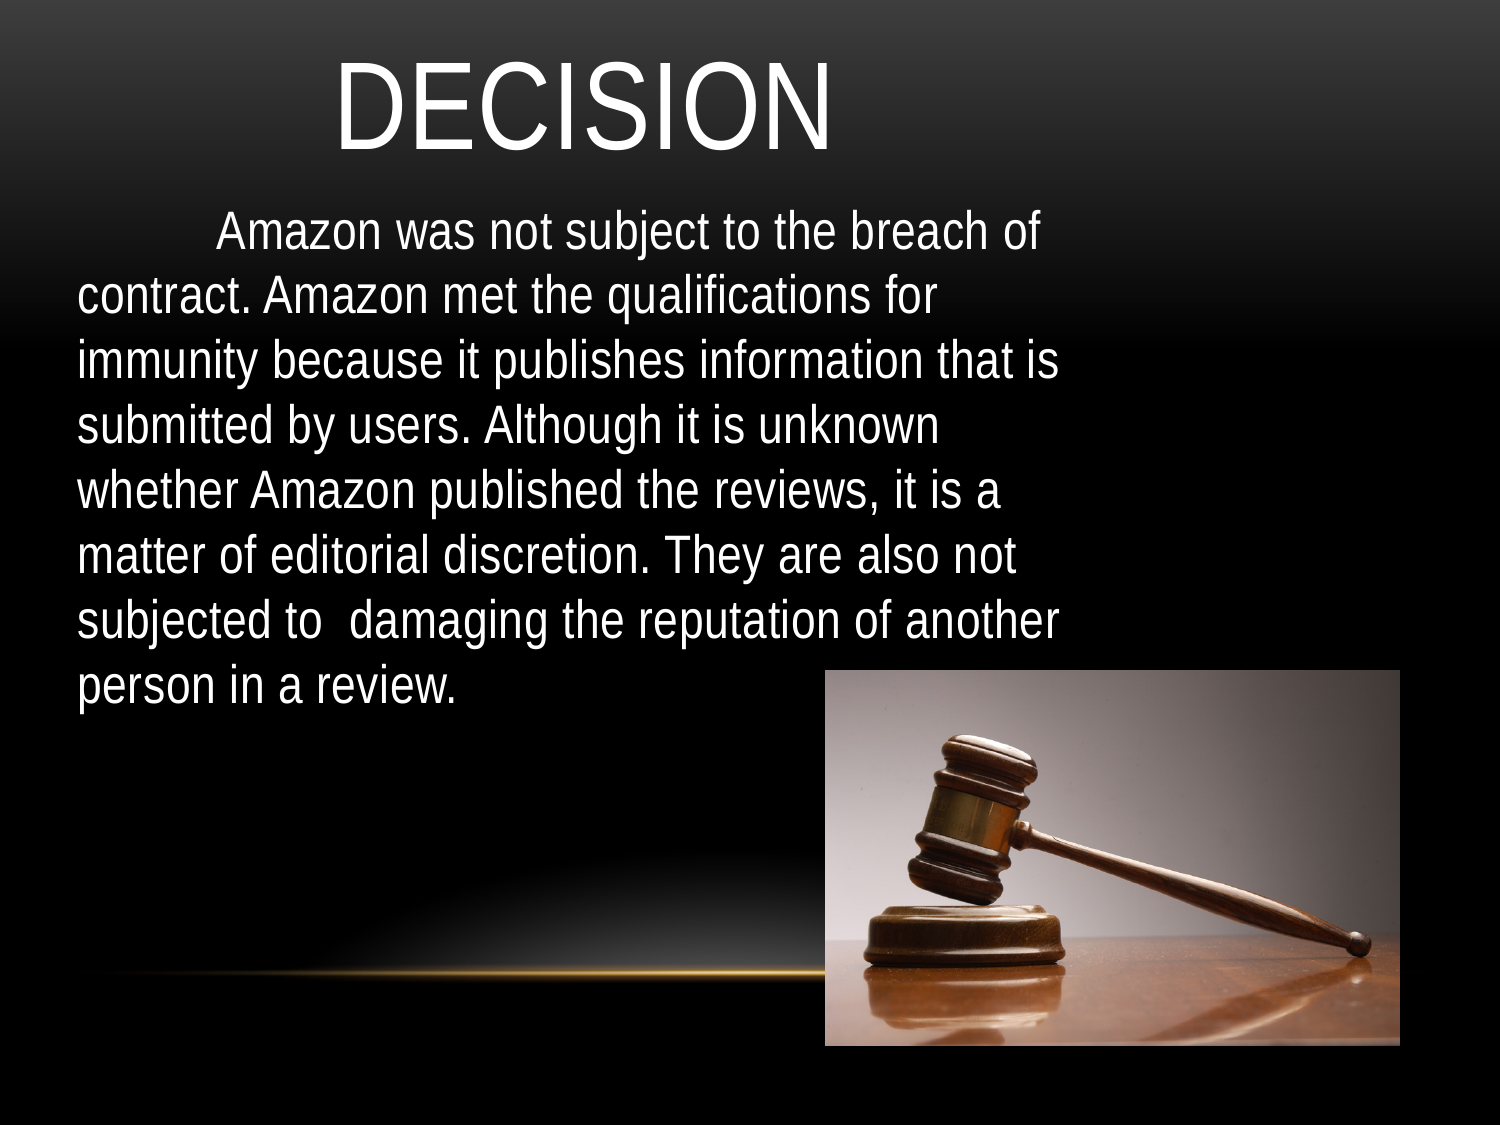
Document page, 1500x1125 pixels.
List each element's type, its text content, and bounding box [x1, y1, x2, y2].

picture [0, 0, 1500, 1125]
title Decision [212, 50, 988, 183]
list Amazon was not subject to the breach of contract. Amazon met the qualifications for immunity because it publishes information that is submitted by users. Although it is unknown whether Amazon published the reviews, it is a matter of editorial discretion. They are also not subjected to damaging the reputation of another person in a review. [62, 187, 1125, 725]
